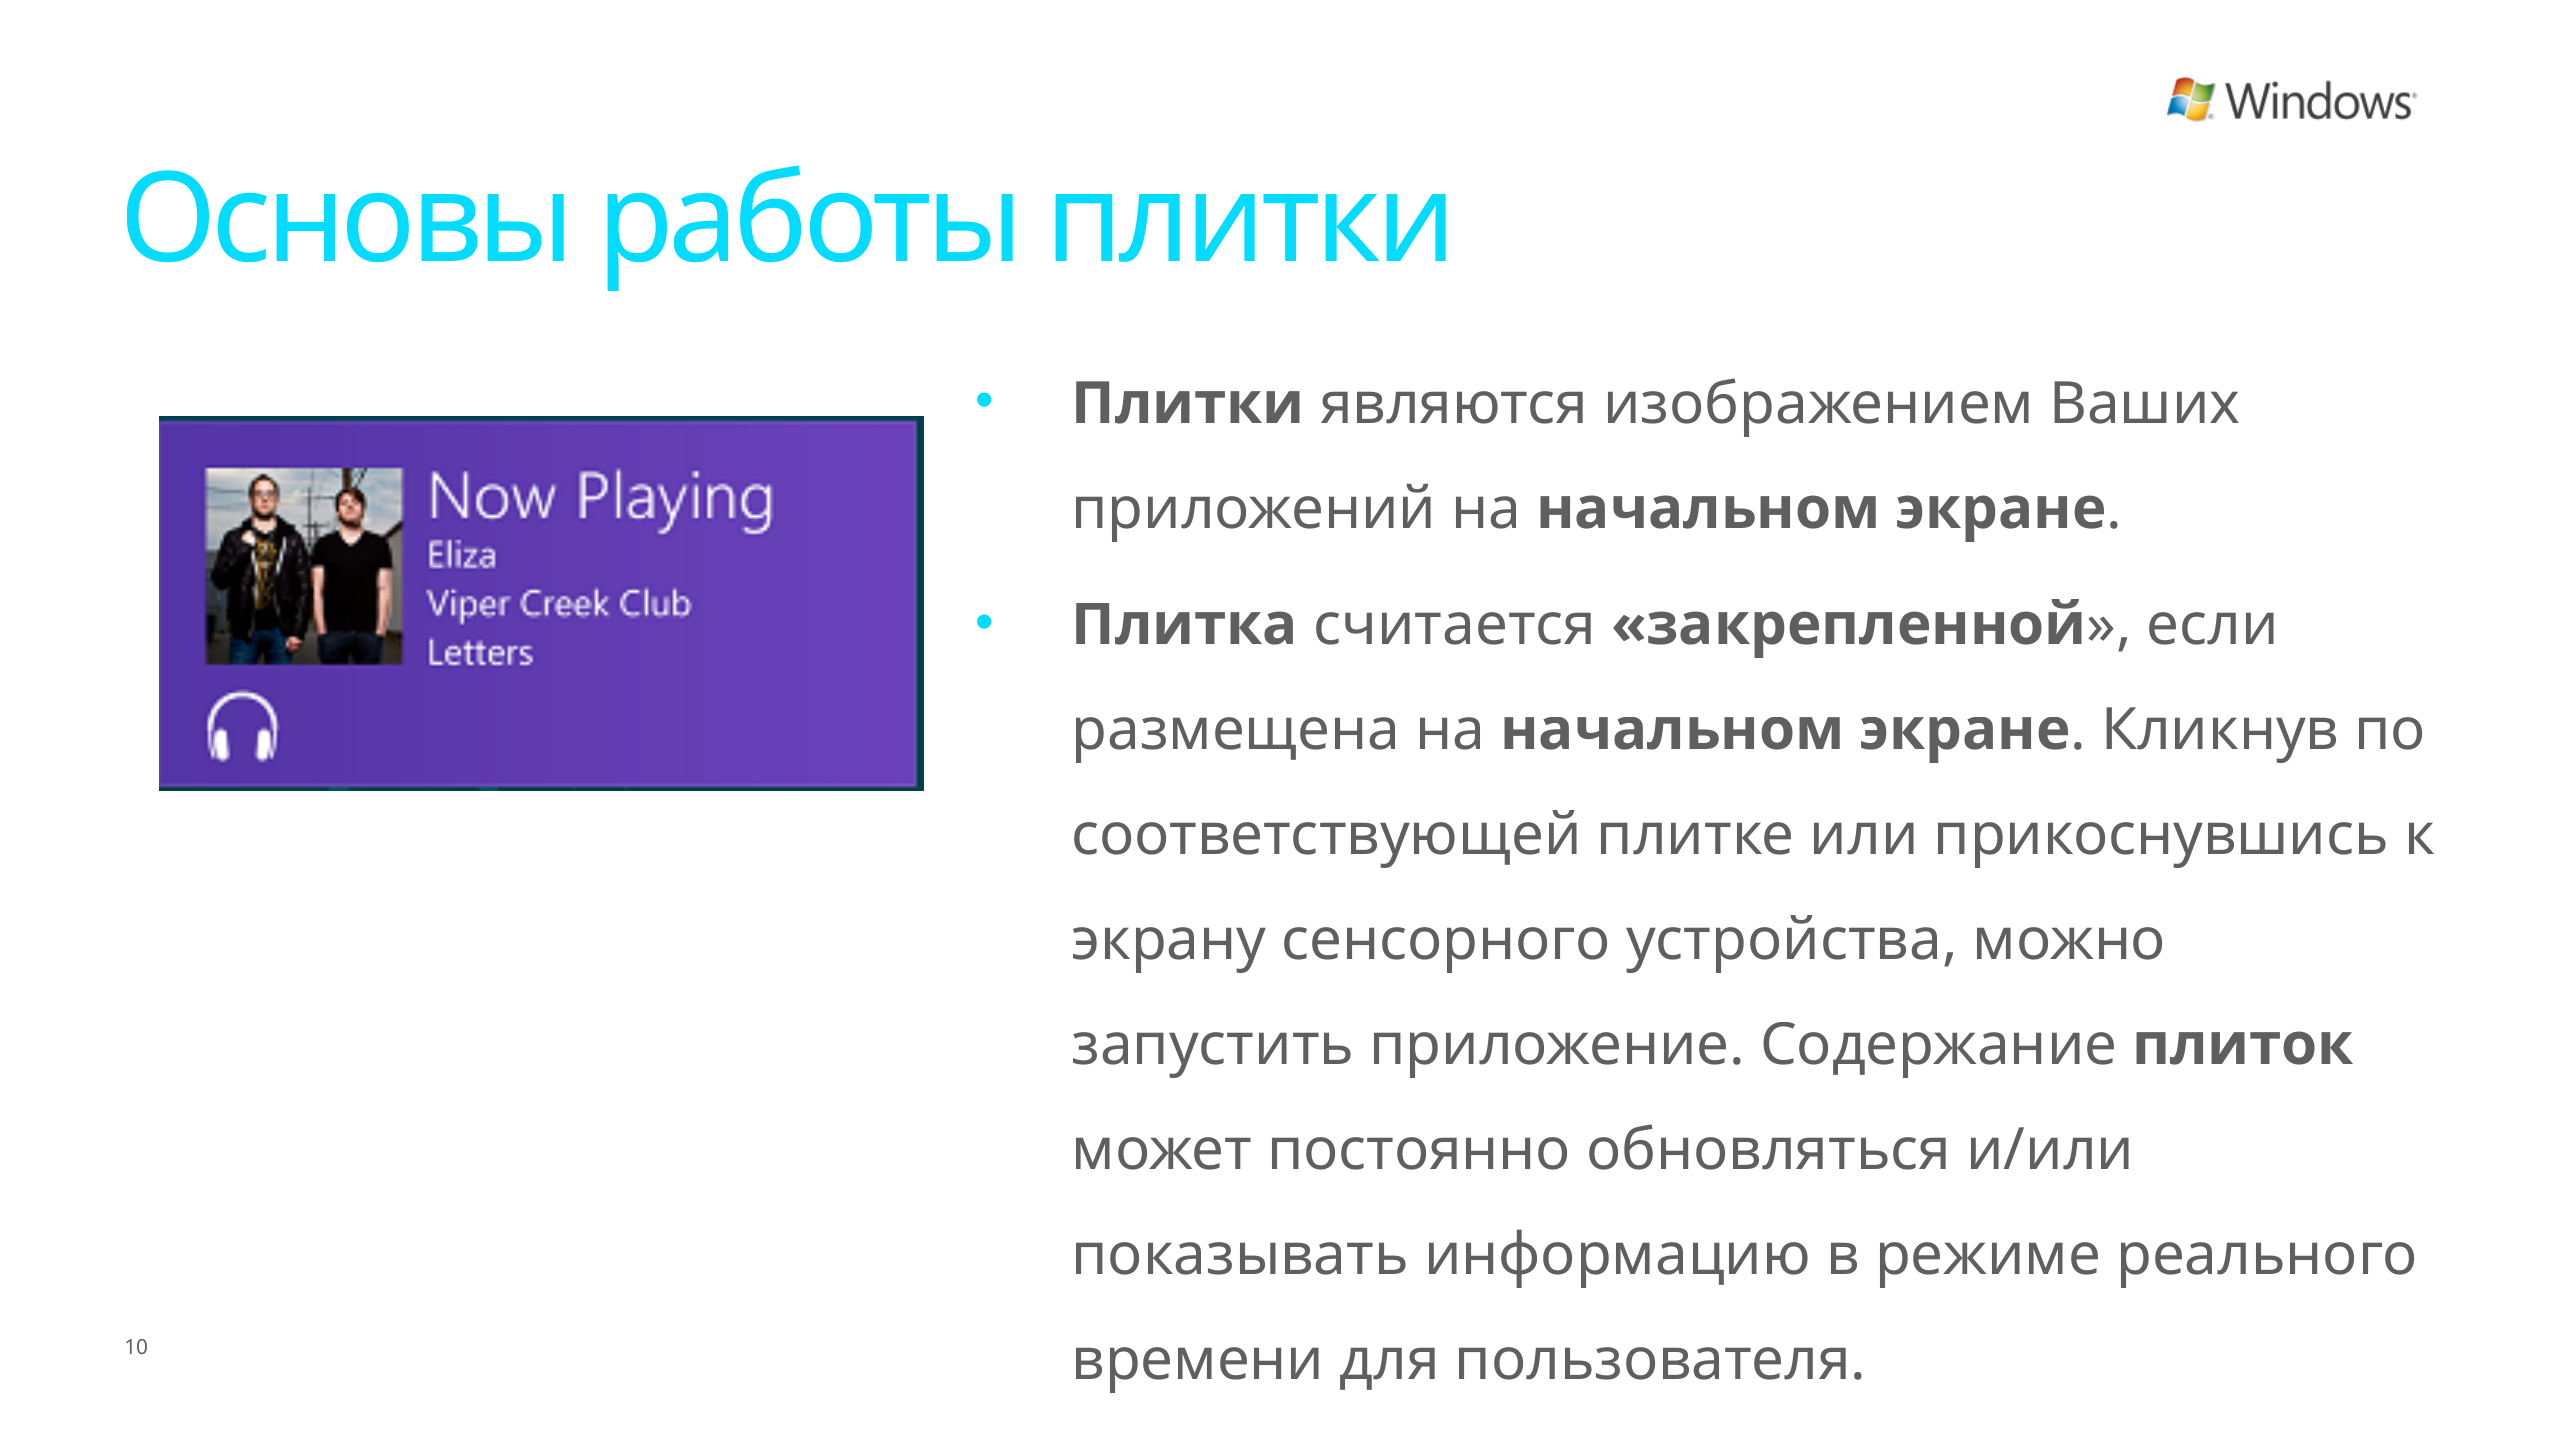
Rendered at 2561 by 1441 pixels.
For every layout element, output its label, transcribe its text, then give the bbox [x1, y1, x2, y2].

title Основы работы плитки [119, 51, 2462, 289]
list Плитки являются изображением Ваших приложений на начальном экране. Плитка считается «закрепленной», если размещена на начальном экране. Кликнув по соответствующей плитке или прикоснувшись к экрану сенсорного устройства, можно запустить приложение. Содержание плиток может постоянно обновляться и/или показывать информацию в режиме реального времени для пользователя. [975, 329, 2462, 1299]
picture [159, 421, 920, 792]
